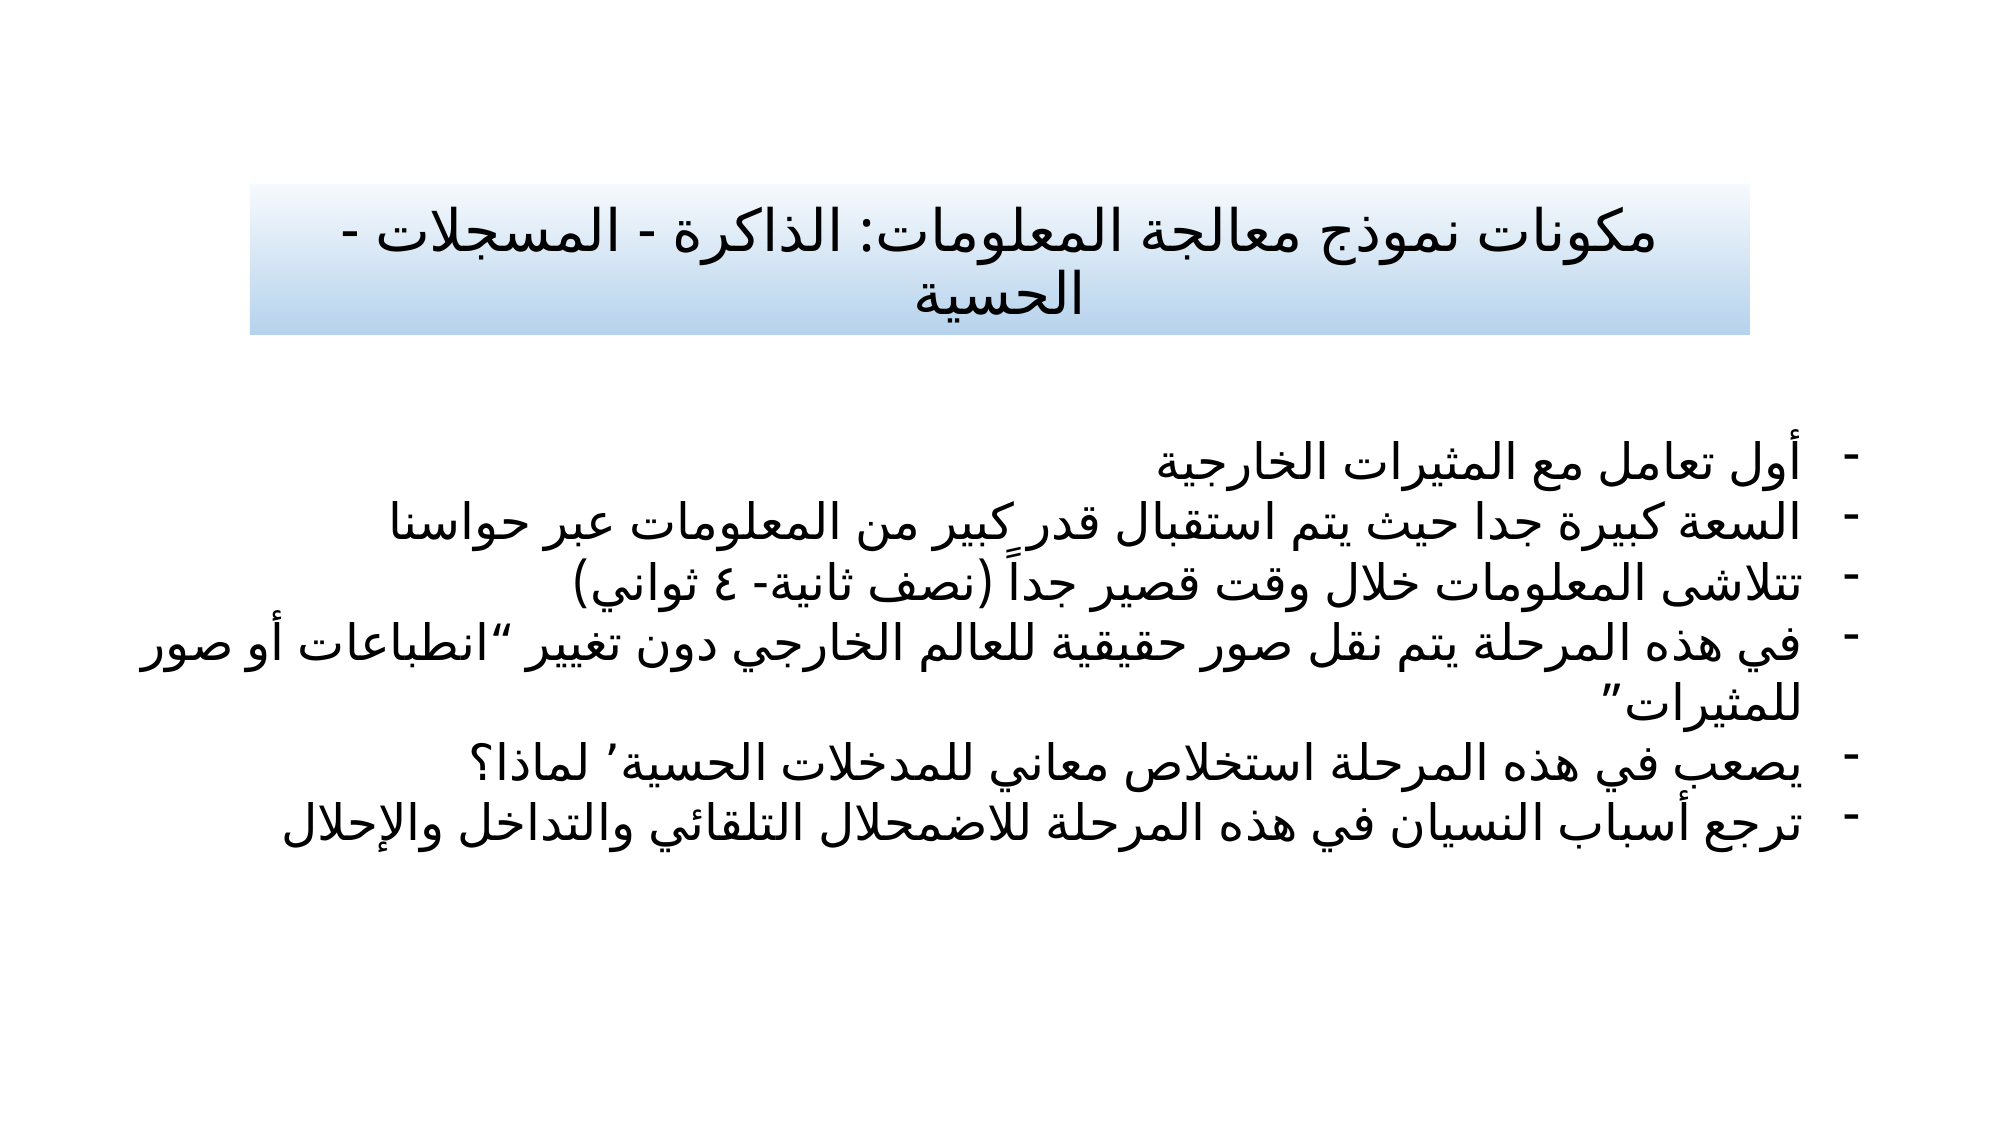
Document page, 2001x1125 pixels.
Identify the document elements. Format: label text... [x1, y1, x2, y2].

title مكونات نموذج معالجة المعلومات: الذاكرة - المسجلات - الحسية [249, 184, 1750, 335]
subtitle أول تعامل مع المثيرات الخارجية السعة كبيرة جدا حيث يتم استقبال قدر كبير من المعلومات عبر حواسنا تتلاشى المعلومات خلال وقت قصير جداً (نصف ثانية- ٤ ثواني) في هذه المرحلة يتم نقل صور حقيقية للعالم الخارجي دون تغيير “انطباعات أو صور للمثيرات” يصعب في هذه المرحلة استخلاص معاني للمدخلات الحسية٬ لماذا؟ ترجع أسباب النسيان في هذه المرحلة للاضمحلال التلقائي والتداخل والإحلال [117, 422, 1875, 1076]
